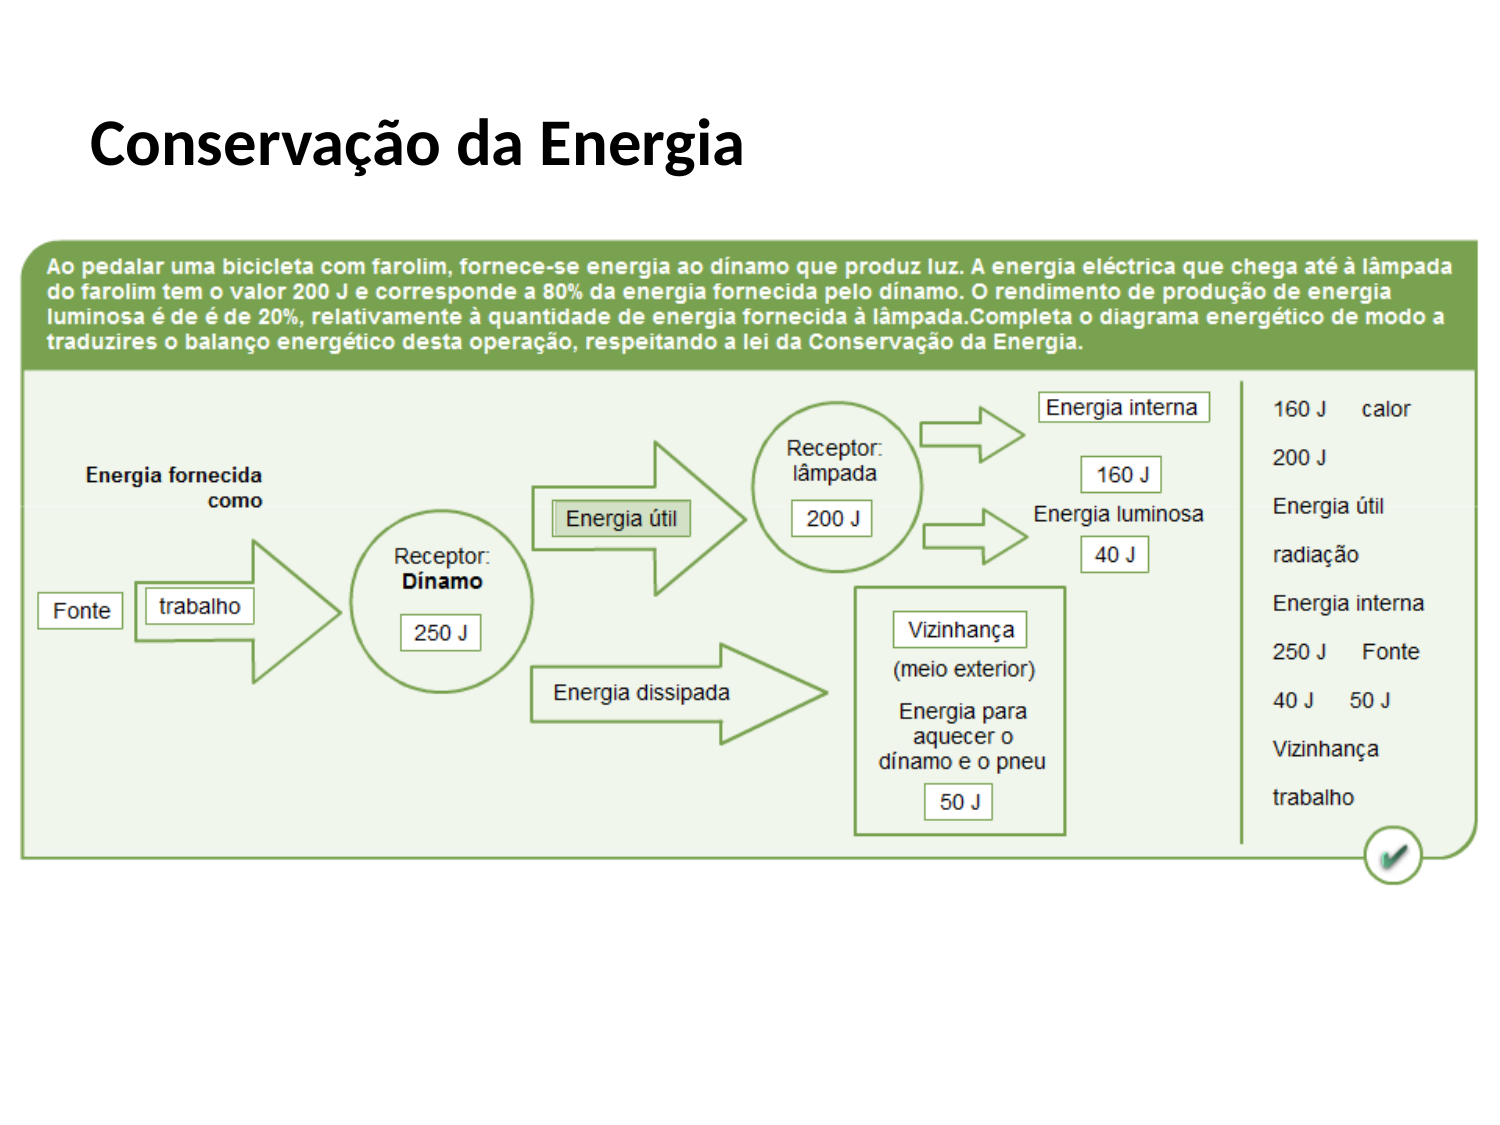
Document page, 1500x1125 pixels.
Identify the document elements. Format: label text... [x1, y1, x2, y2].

picture [11, 232, 1489, 893]
title Conservação da Energia [75, 45, 1425, 231]
